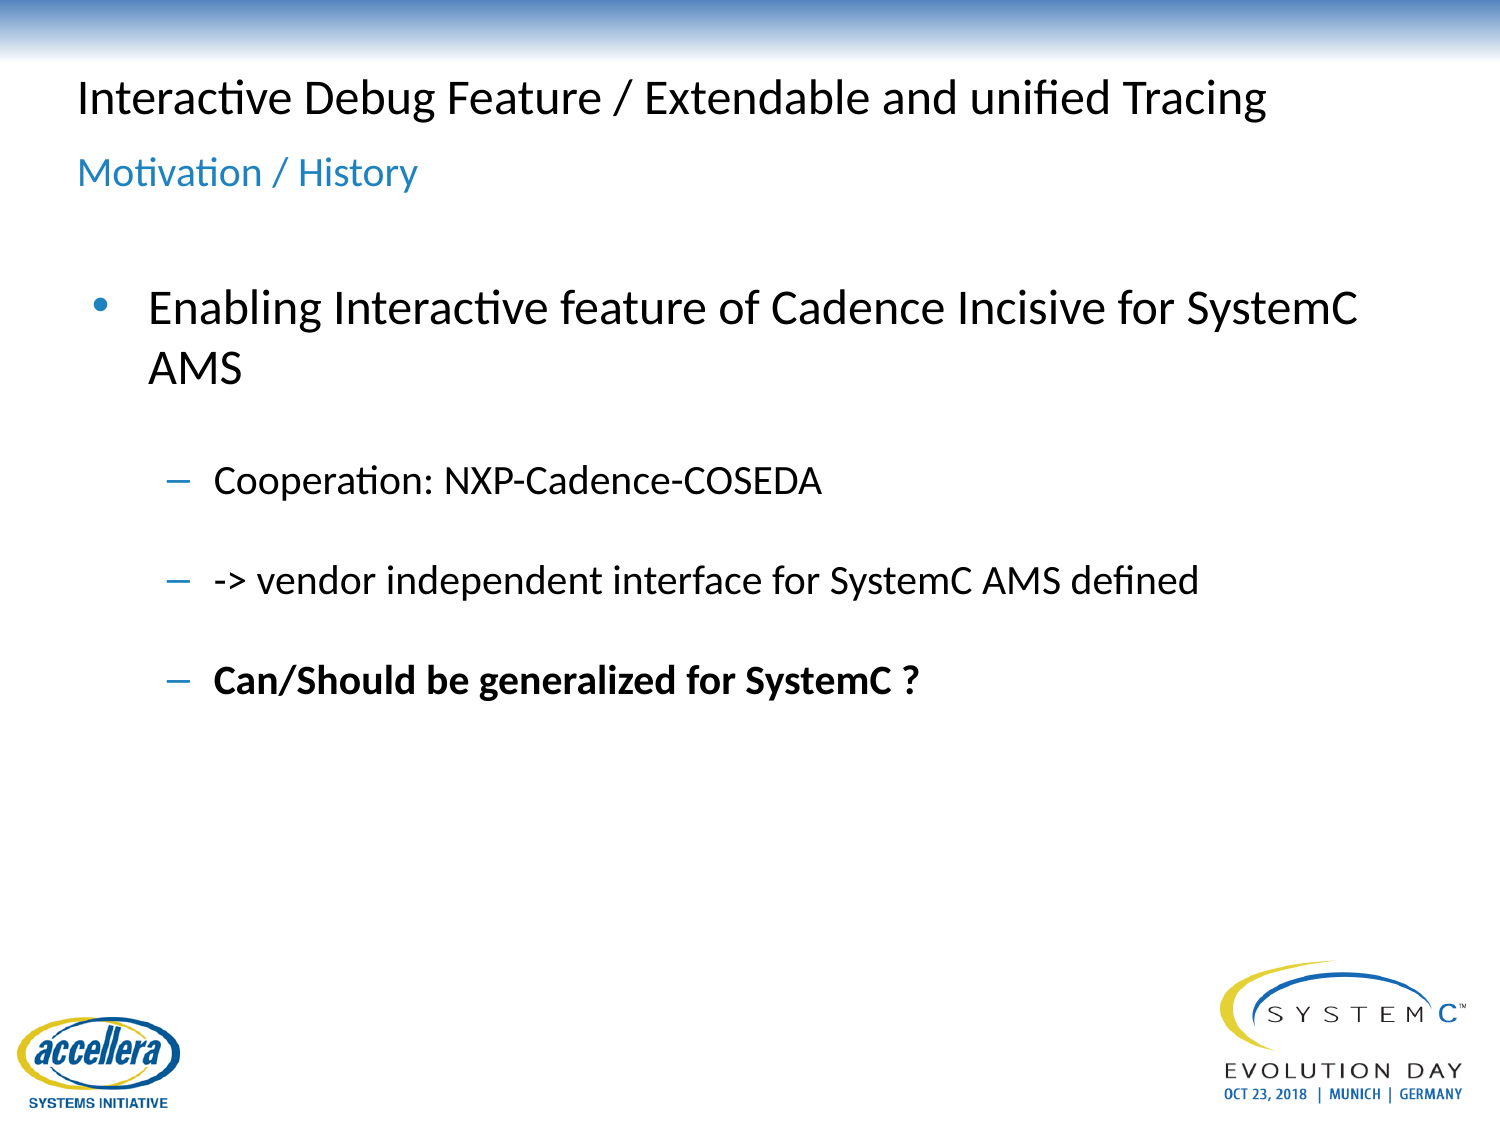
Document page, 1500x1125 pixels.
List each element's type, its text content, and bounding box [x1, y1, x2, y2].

title Interactive Debug Feature / Extendable and unified Tracing [76, 59, 1424, 131]
list Enabling Interactive feature of Cadence Incisive for SystemC AMS Cooperation: NXP-Cadence-COSEDA -> vendor independent interface for SystemC AMS defined Can/Should be generalized for SystemC ? [76, 267, 1424, 994]
picture [17, 1017, 180, 1108]
picture [1211, 957, 1474, 1111]
list Motivation / History [76, 134, 1424, 206]
